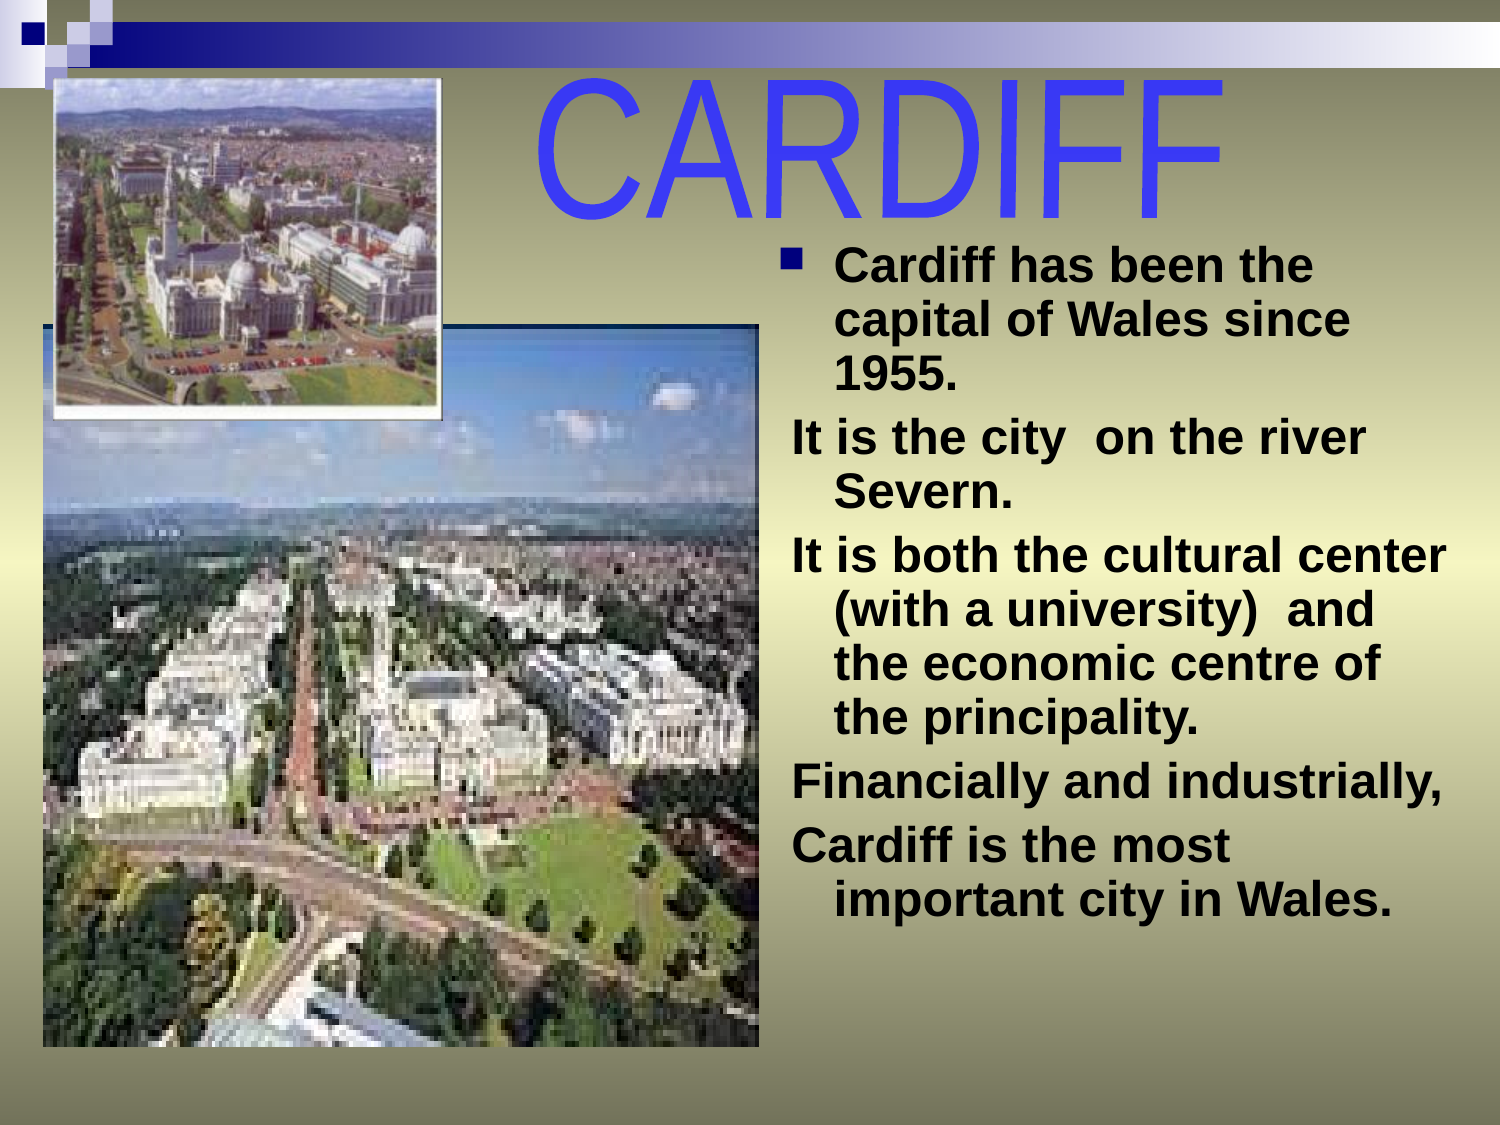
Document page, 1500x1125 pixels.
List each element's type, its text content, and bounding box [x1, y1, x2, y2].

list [52, 77, 444, 422]
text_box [43, 324, 759, 1048]
list Cardiff has been the capital of Wales since 1955. It is the city on the river Severn. It is both the cultural center (with a university) and the economic centre of the principality. Financially and industrially, Cardiff is the most important city in Wales. [762, 231, 1471, 1071]
